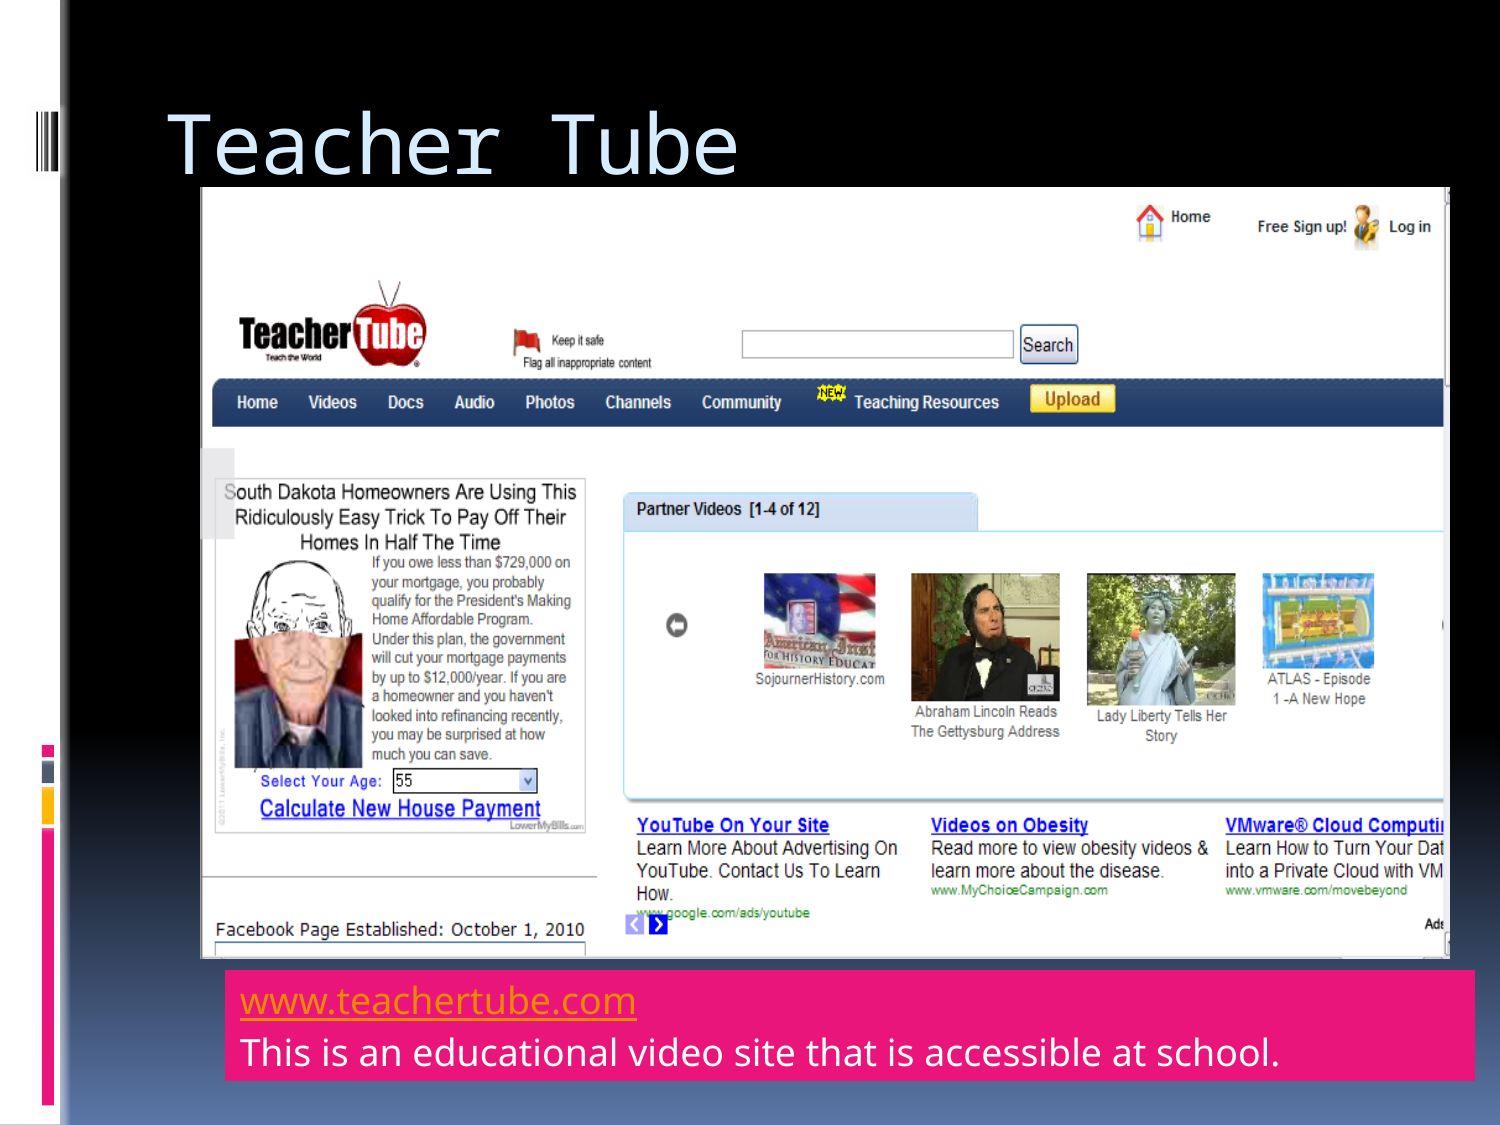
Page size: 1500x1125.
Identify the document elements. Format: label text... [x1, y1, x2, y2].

title Teacher Tube [150, 83, 1425, 234]
text_box www.teachertube.com This is an educational video site that is accessible at school. [225, 970, 1475, 1081]
picture [199, 186, 1451, 959]
